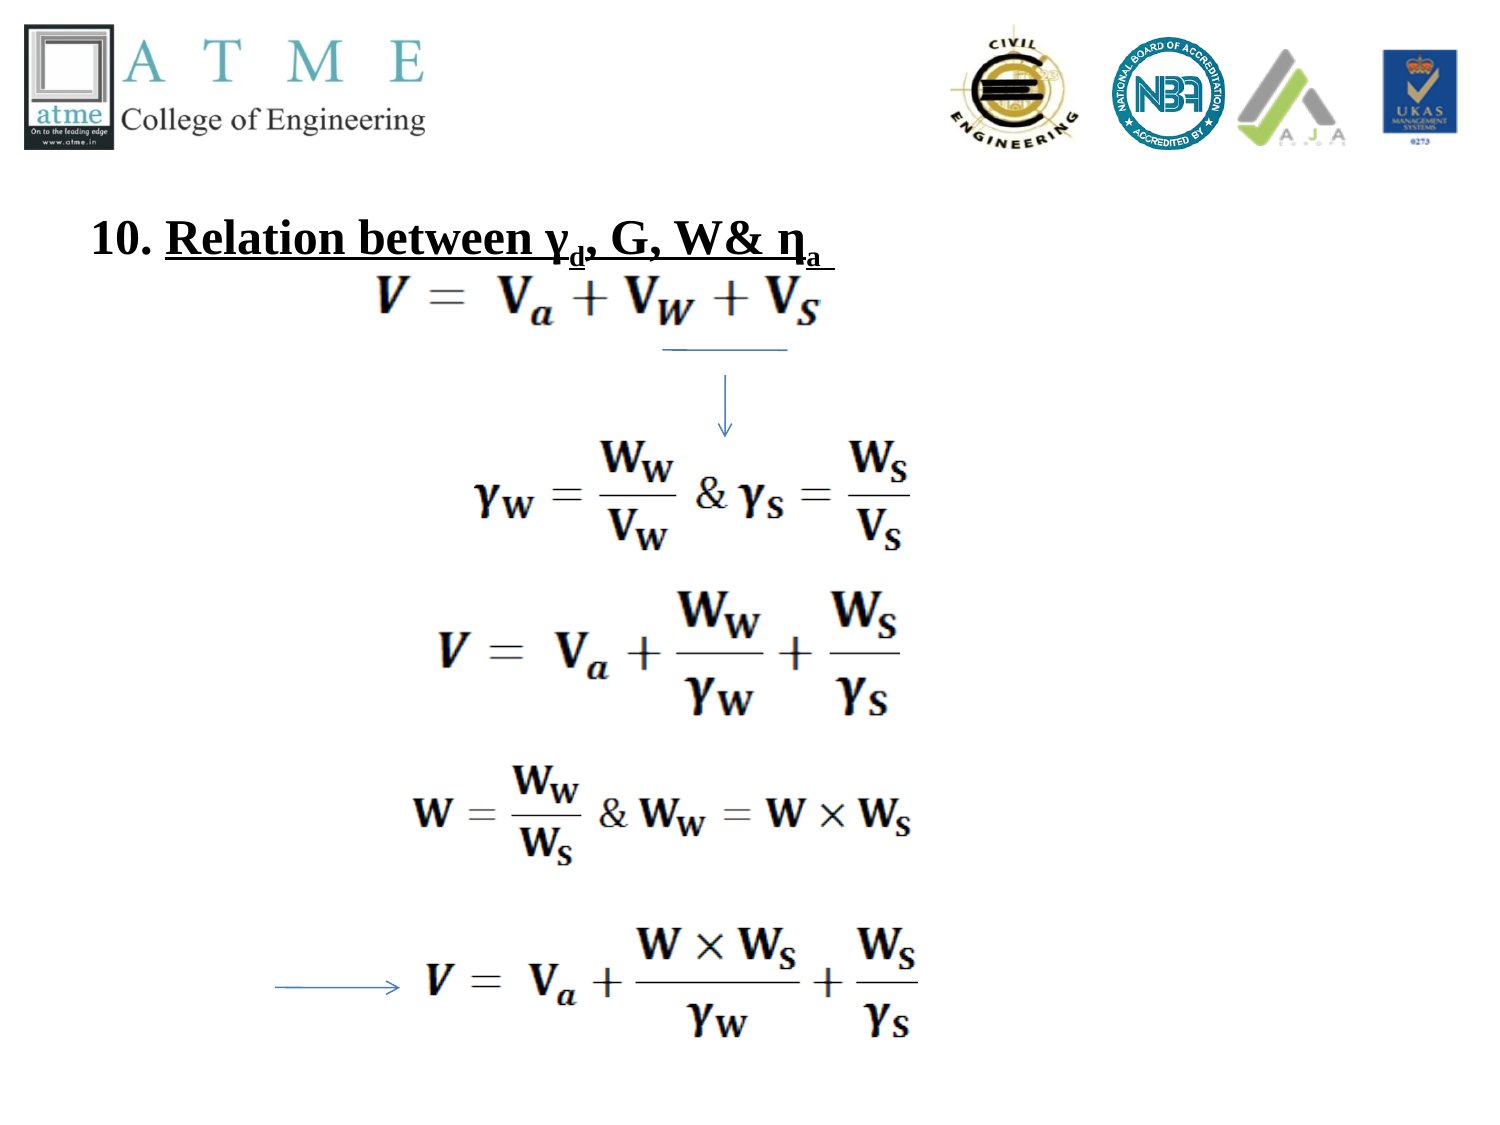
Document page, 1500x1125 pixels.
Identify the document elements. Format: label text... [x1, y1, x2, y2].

picture [950, 24, 1080, 150]
picture [412, 762, 915, 877]
picture [1179, 37, 1225, 79]
picture [1209, 103, 1218, 120]
picture [424, 924, 918, 1051]
list 10. Relation between γd, G, W& ηa [75, 162, 1425, 1005]
picture [1237, 49, 1458, 146]
picture [374, 262, 821, 338]
picture [1184, 109, 1225, 150]
picture [24, 24, 425, 150]
picture [474, 437, 910, 563]
picture [437, 587, 901, 730]
picture [1112, 37, 1213, 150]
